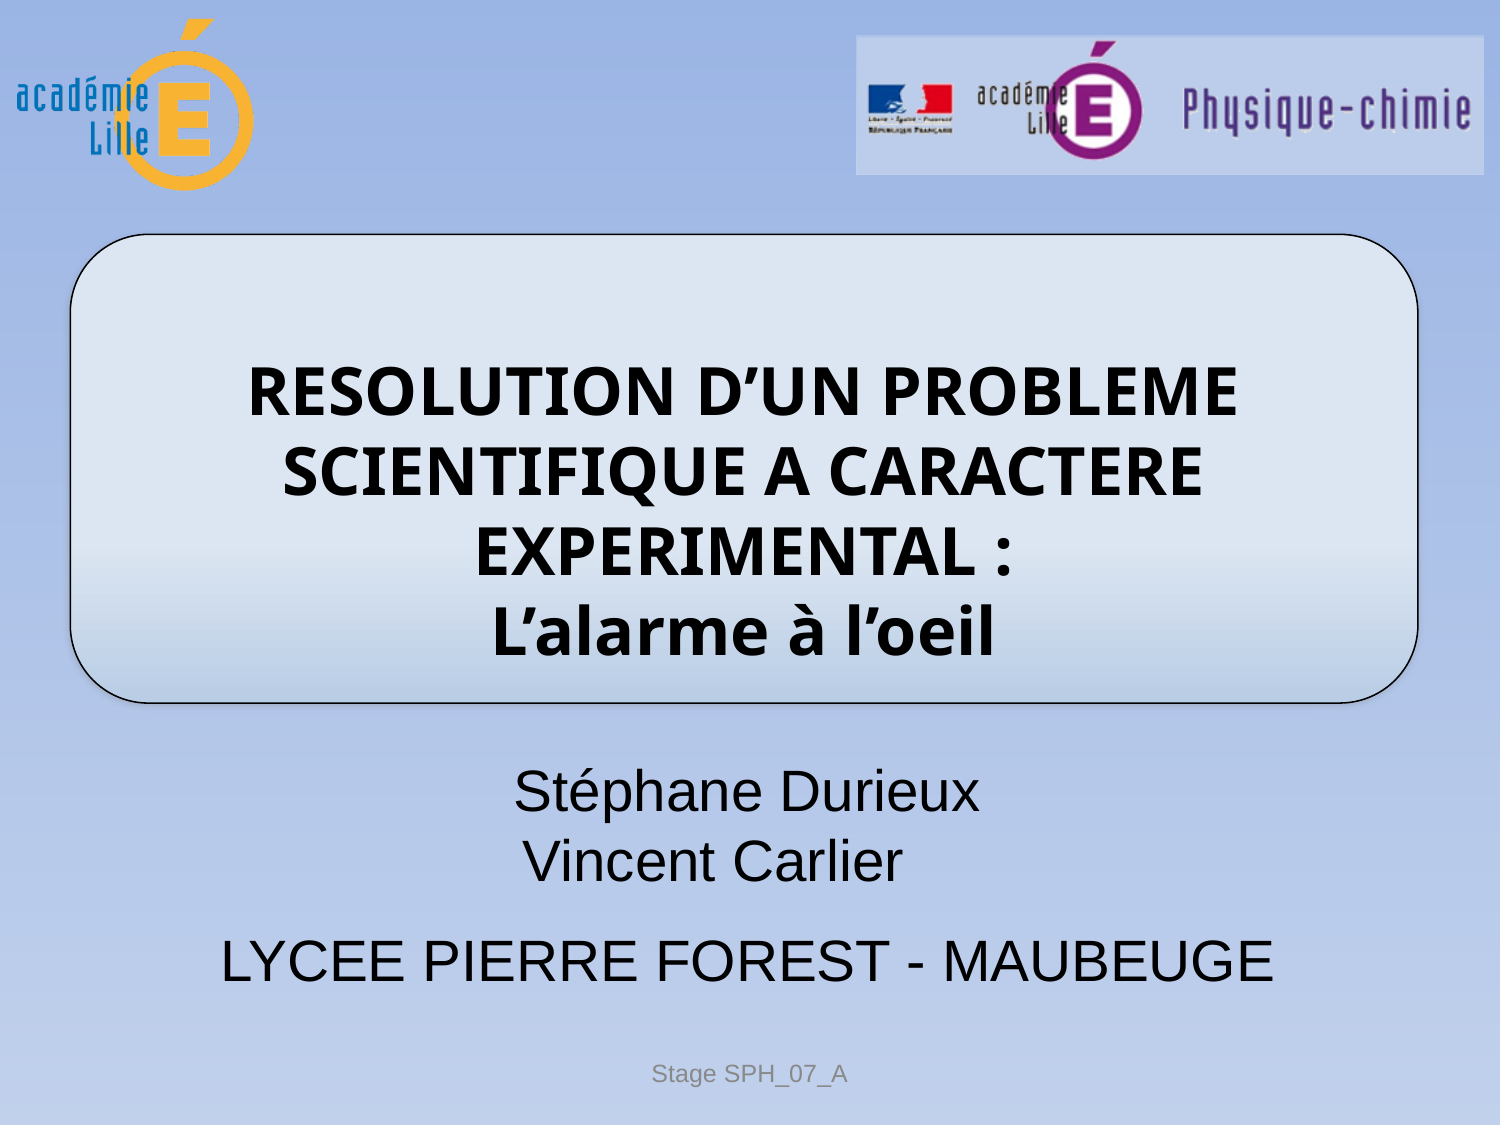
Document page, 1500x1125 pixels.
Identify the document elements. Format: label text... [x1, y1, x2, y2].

picture [855, 34, 1485, 175]
text_box RESOLUTION D’UN PROBLEME SCIENTIFIQUE A CARACTERE EXPERIMENTAL : L’alarme à l’oeil [70, 234, 1418, 704]
footer Stage SPH_07_A [512, 1042, 988, 1103]
text_box Stéphane Durieux Vincent Carlier LYCEE PIERRE FOREST - MAUBEUGE [128, 707, 1367, 1001]
picture [17, 18, 255, 191]
